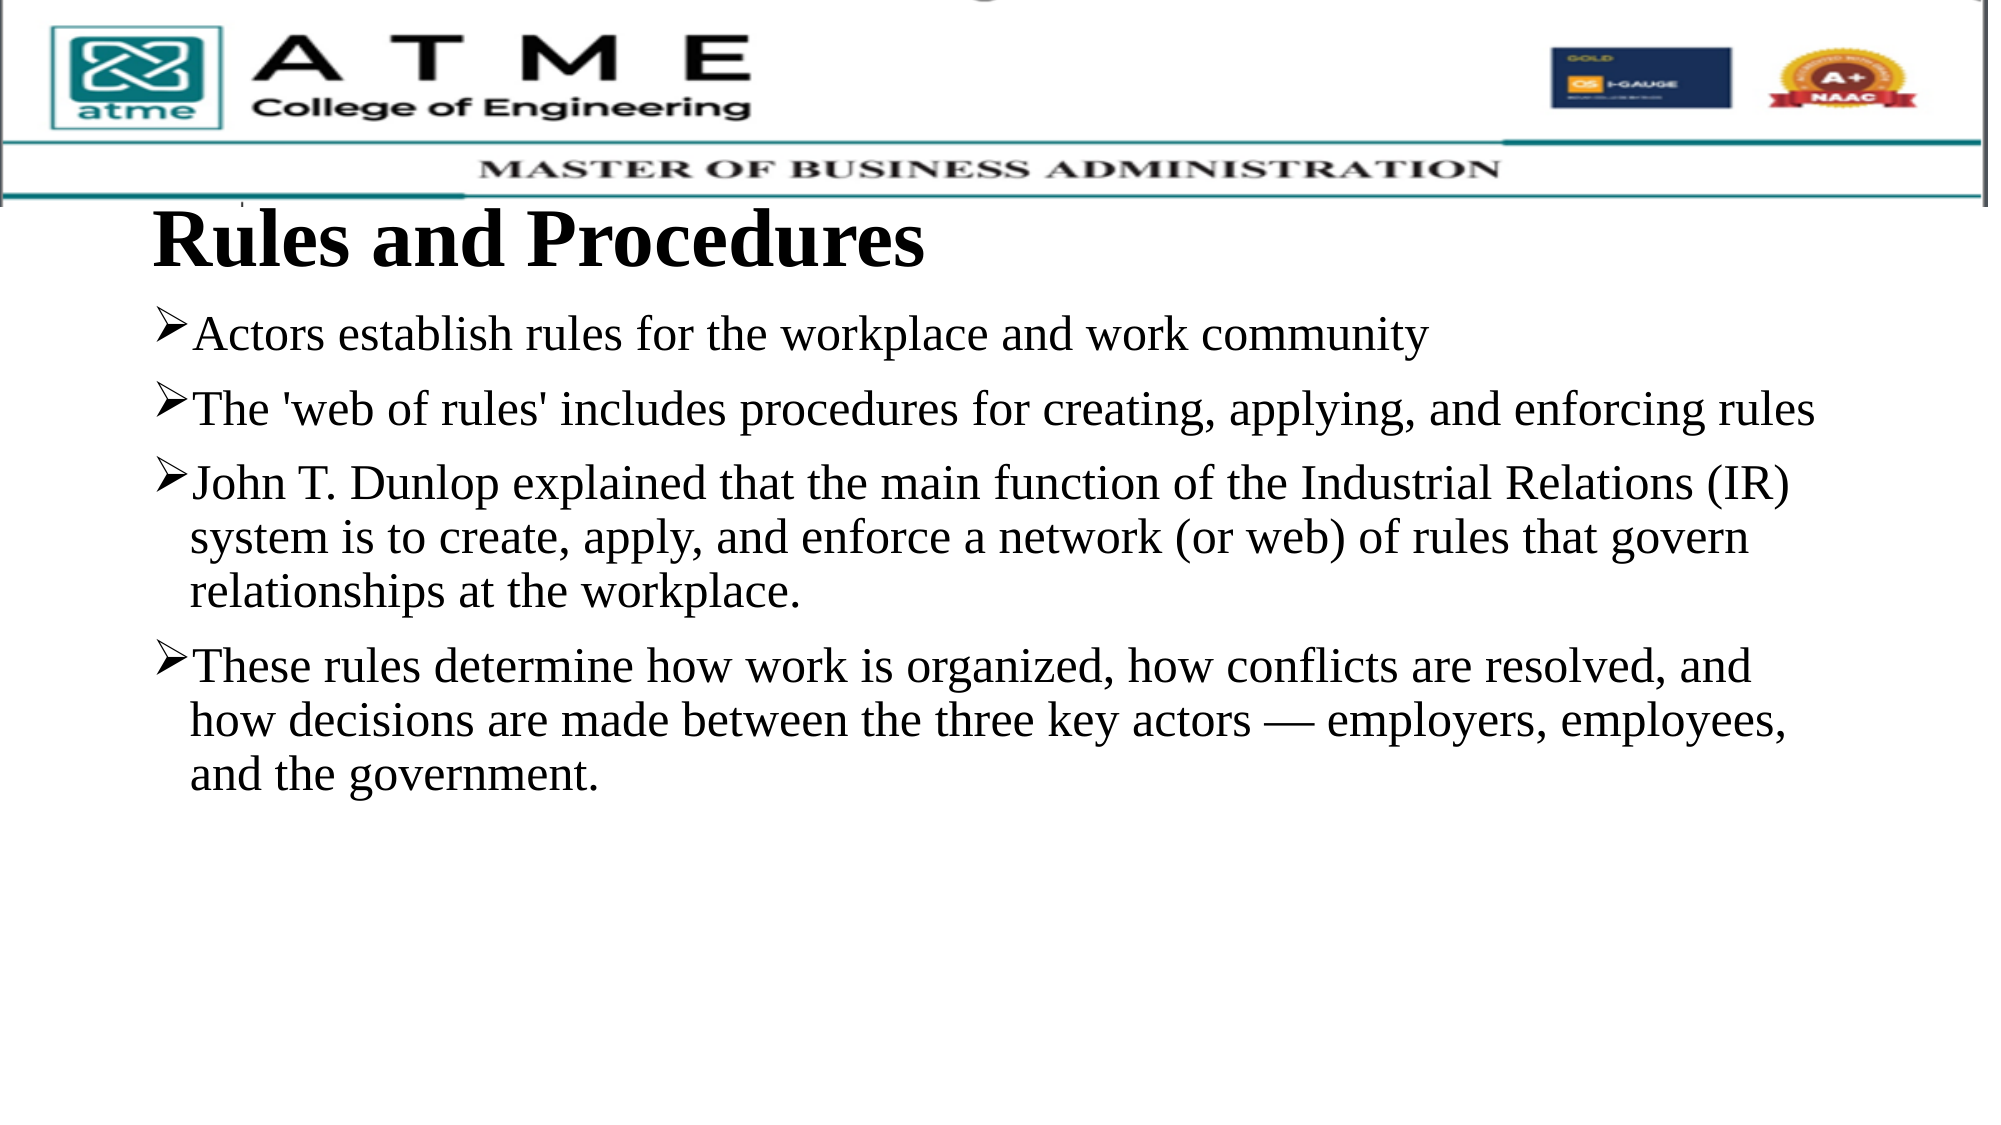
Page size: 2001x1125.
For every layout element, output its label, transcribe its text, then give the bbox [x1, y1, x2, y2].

list Actors establish rules for the workplace and work community The 'web of rules' includes procedures for creating, applying, and enforcing rules John T. Dunlop explained that the main function of the Industrial Relations (IR) system is to create, apply, and enforce a network (or web) of rules that govern relationships at the workplace. These rules determine how work is organized, how conflicts are resolved, and how decisions are made between the three key actors — employers, employees, and the government. [137, 299, 1863, 1014]
picture [0, 0, 1988, 207]
title Rules and Procedures [137, 130, 1863, 299]
